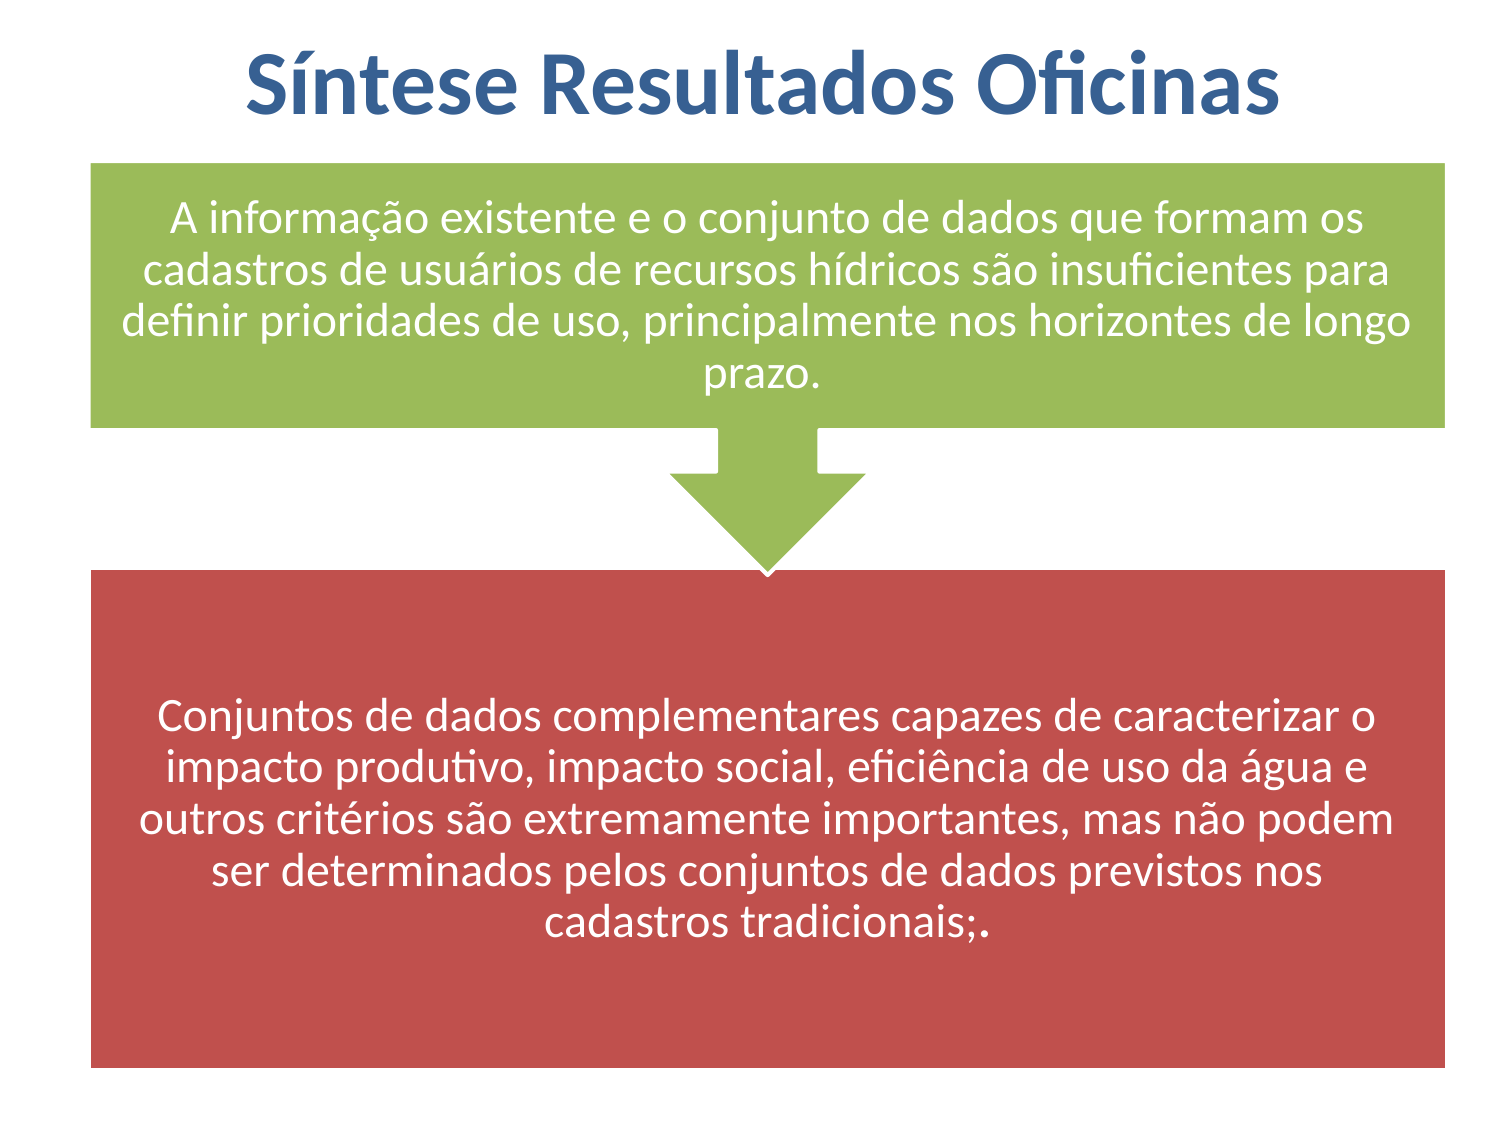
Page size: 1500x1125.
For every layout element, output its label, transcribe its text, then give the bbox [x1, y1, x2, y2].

title Síntese Resultados Oficinas [88, 0, 1439, 159]
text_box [88, 160, 1448, 1071]
